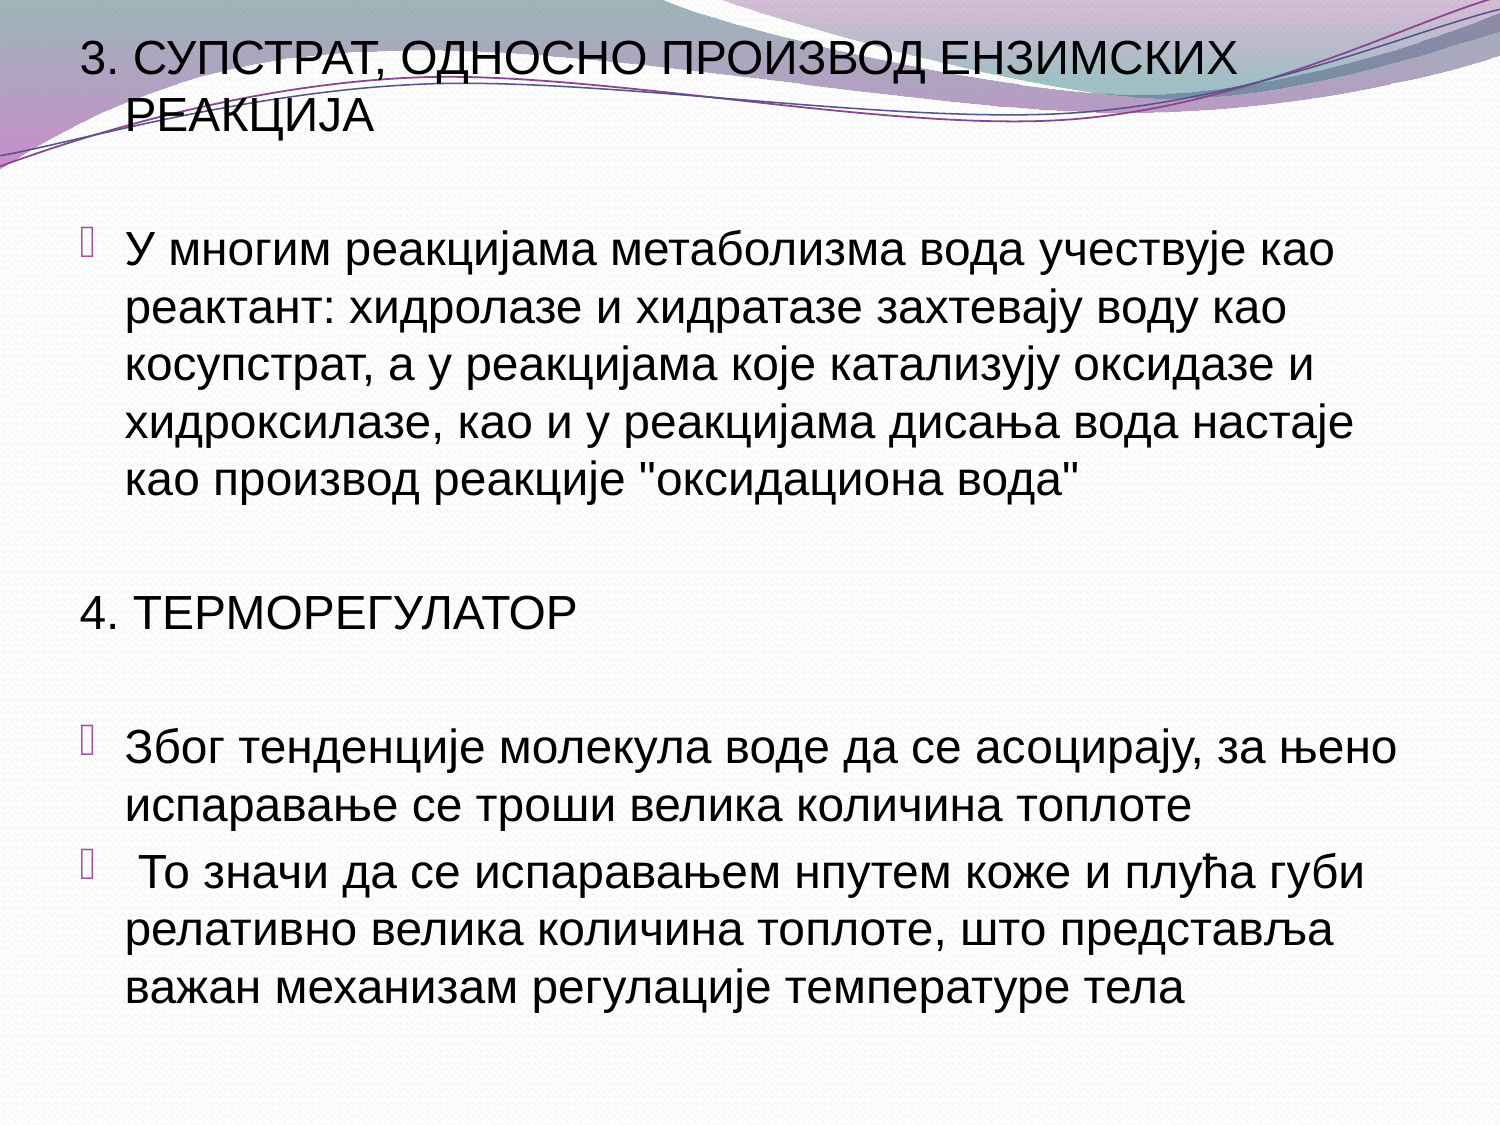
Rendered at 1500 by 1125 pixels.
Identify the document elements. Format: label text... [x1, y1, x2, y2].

list 3. СУПСТРАТ, ОДНОСНО ПРОИЗВОД ЕНЗИМСКИХ РЕАКЦИЈА У многим реакцијама метаболизма вода учествује као реактант: хидролазе и хидратазе захтевају воду као косупстрат, а у реакцијама које катализују оксидазе и хидроксилазе, као и у реакцијама дисања вода настаје као производ реакције "оксидациона вода" 4. ТЕРМОРЕГУЛАТОР Због тенденције молекула воде да се асоцирају, за њено испаравање се троши велика количина топлоте То значи да се испаравањем нпутем коже и плућа губи релативно велика количина топлоте, што представља важан механизам регулације температуре тела [64, 19, 1415, 1106]
